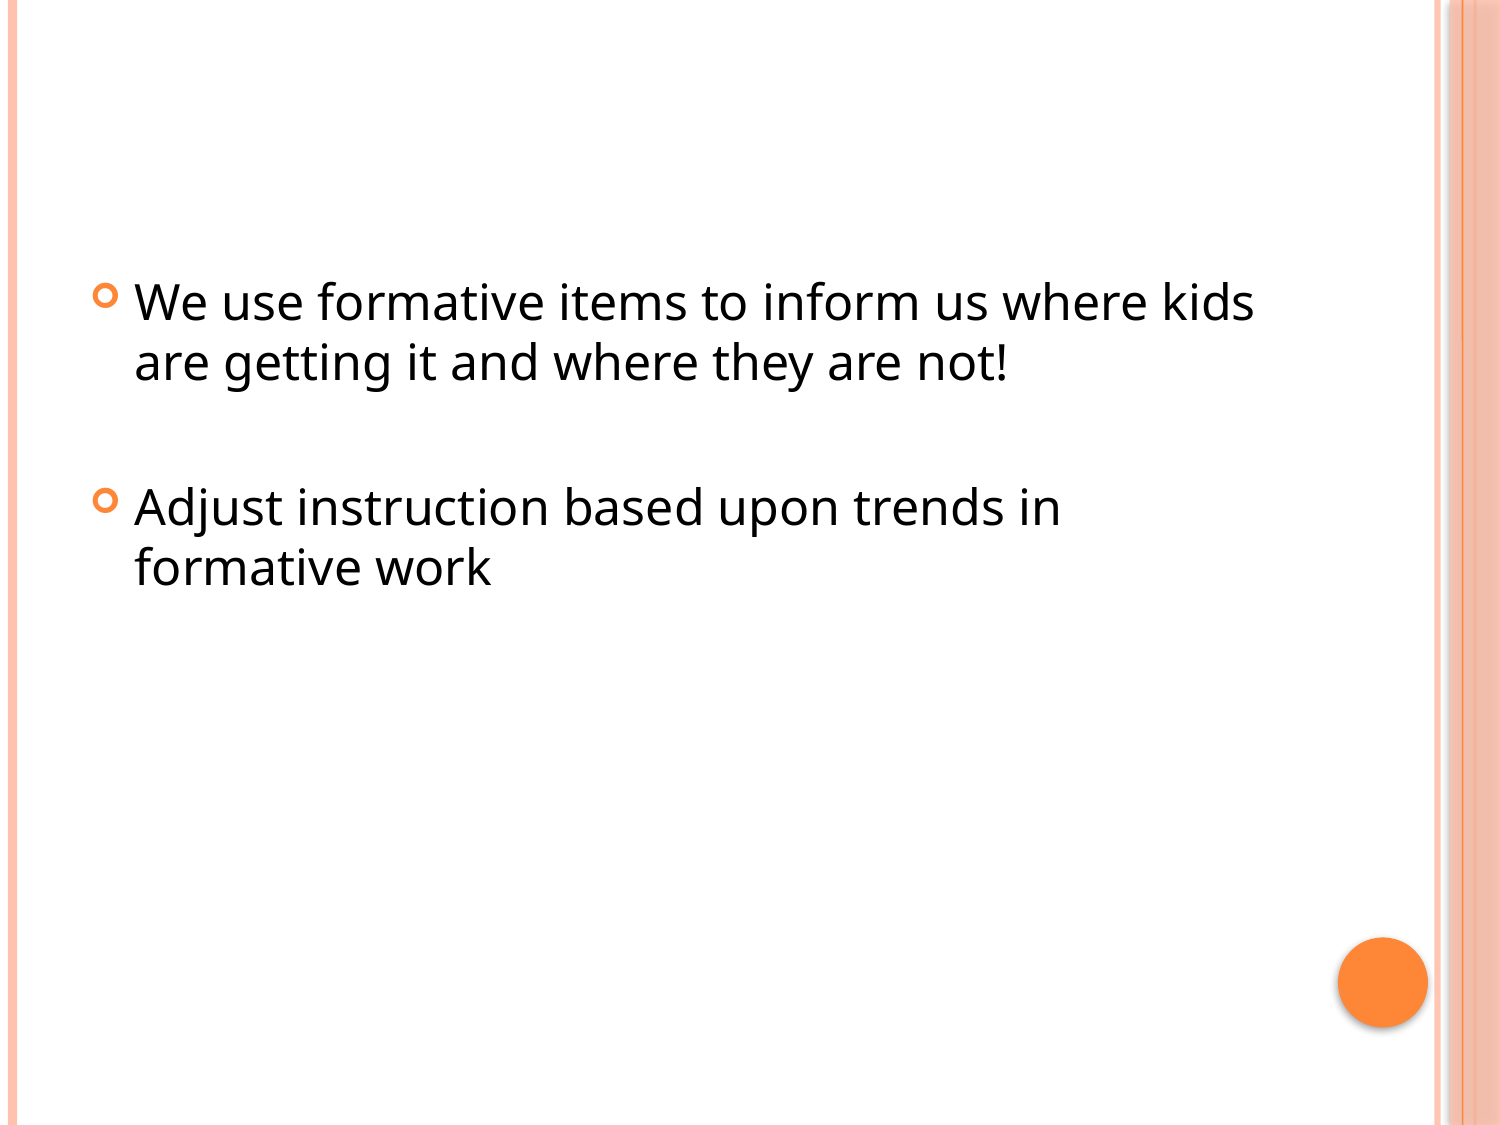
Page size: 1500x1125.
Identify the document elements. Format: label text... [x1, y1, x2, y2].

list We use formative items to inform us where kids are getting it and where they are not! Adjust instruction based upon trends in formative work [75, 262, 1300, 1062]
